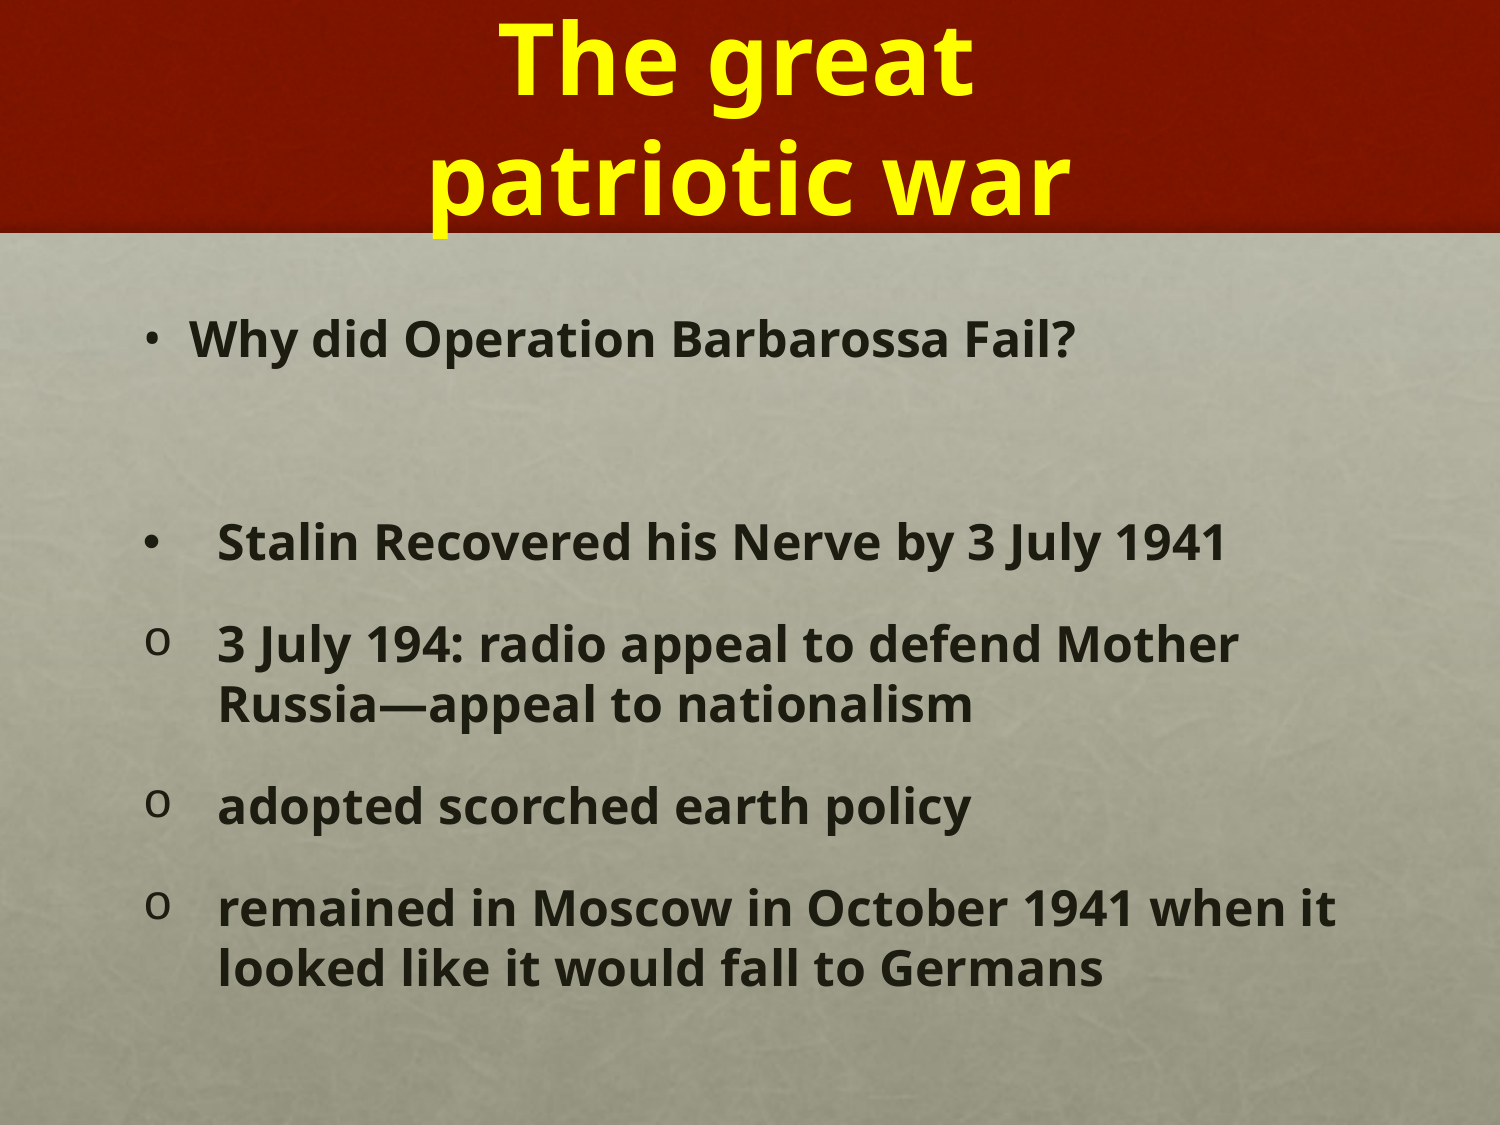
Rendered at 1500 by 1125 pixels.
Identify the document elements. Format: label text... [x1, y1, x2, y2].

title The great patriotic war [127, 10, 1372, 221]
list Why did Operation Barbarossa Fail? Stalin Recovered his Nerve by 3 July 1941 3 July 194: radio appeal to defend Mother Russia—appeal to nationalism adopted scorched earth policy remained in Moscow in October 1941 when it looked like it would fall to Germans [127, 299, 1372, 1125]
picture [0, 214, 1500, 1125]
